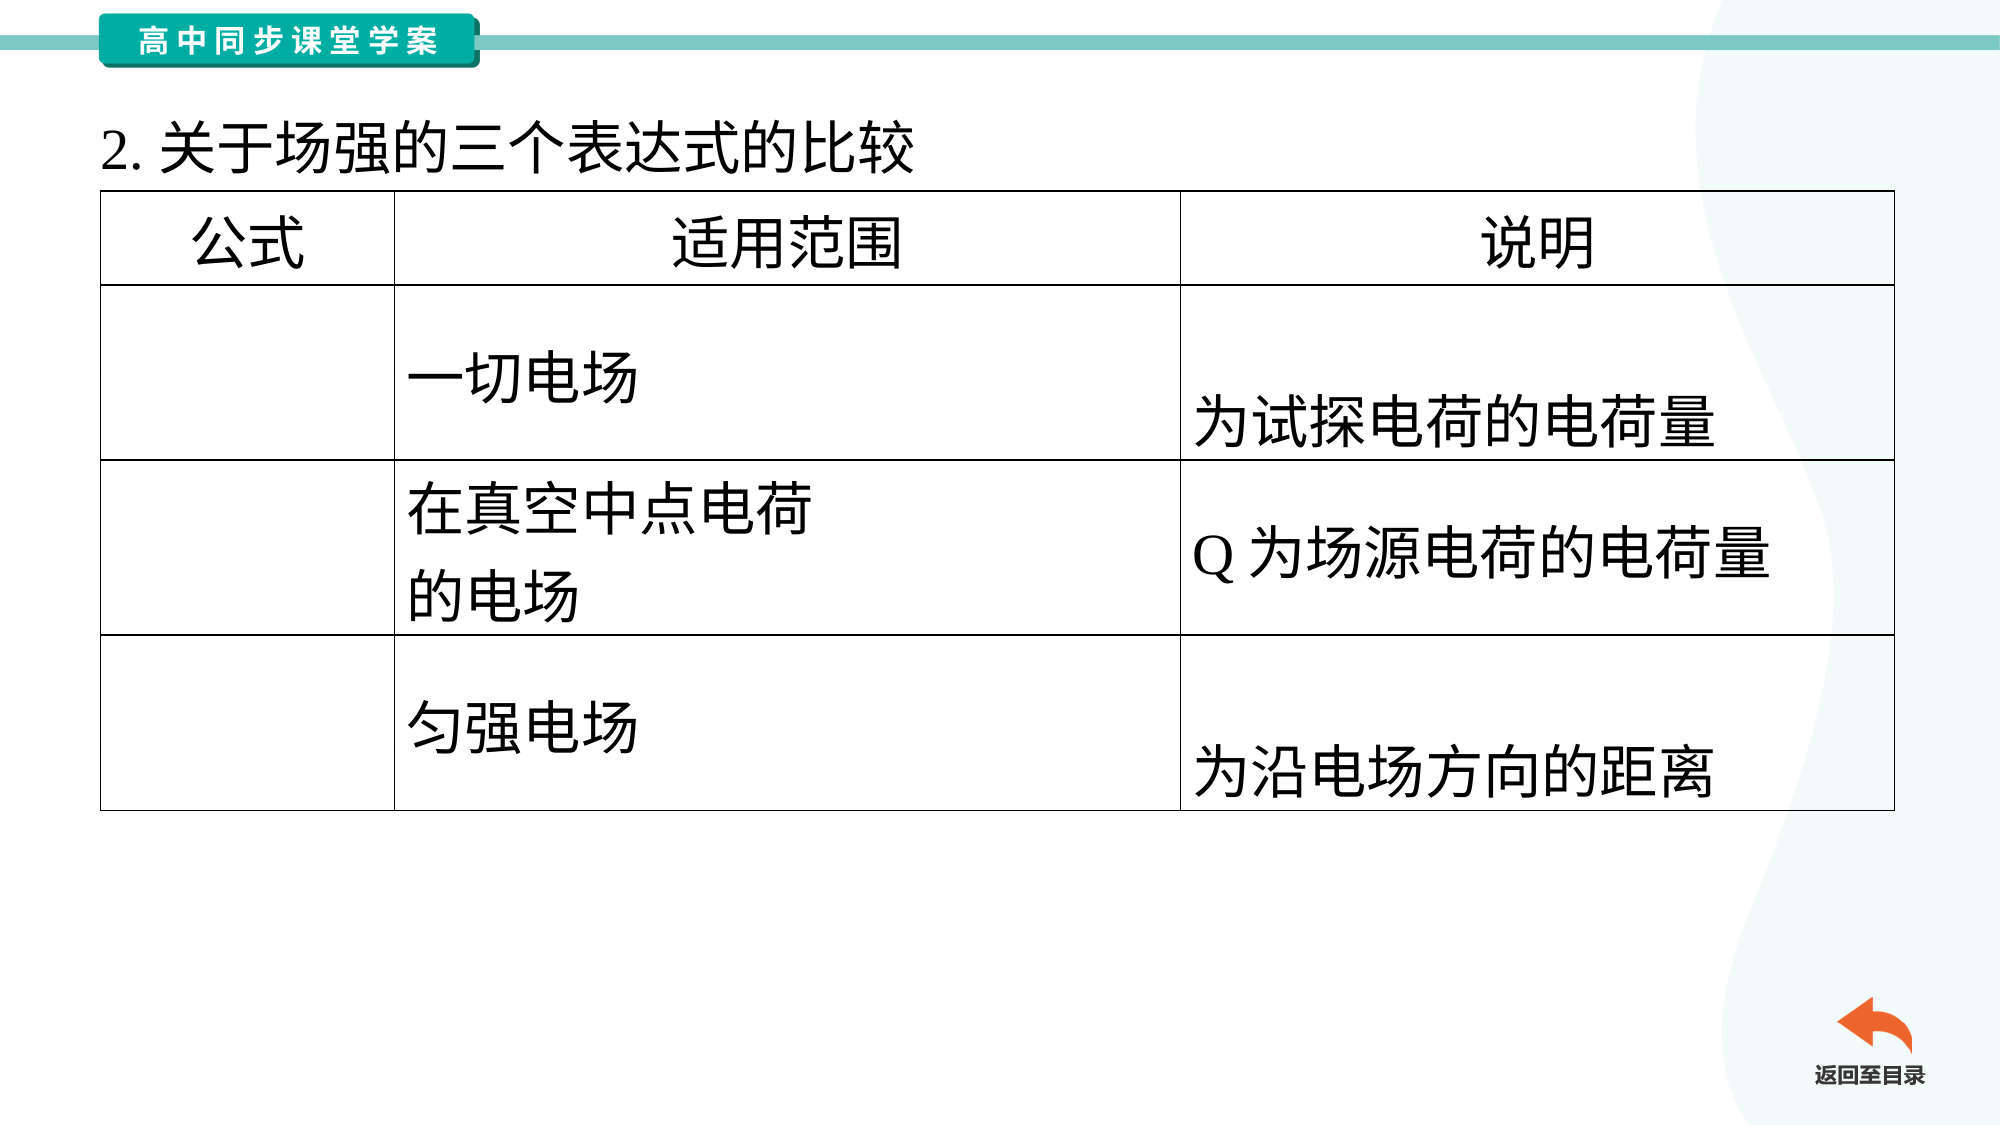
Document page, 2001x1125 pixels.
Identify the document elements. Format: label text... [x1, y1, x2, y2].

text_box 2.关于场强的三个表达式的比较 [100, 76, 1899, 170]
picture [0, 0, 2000, 1125]
